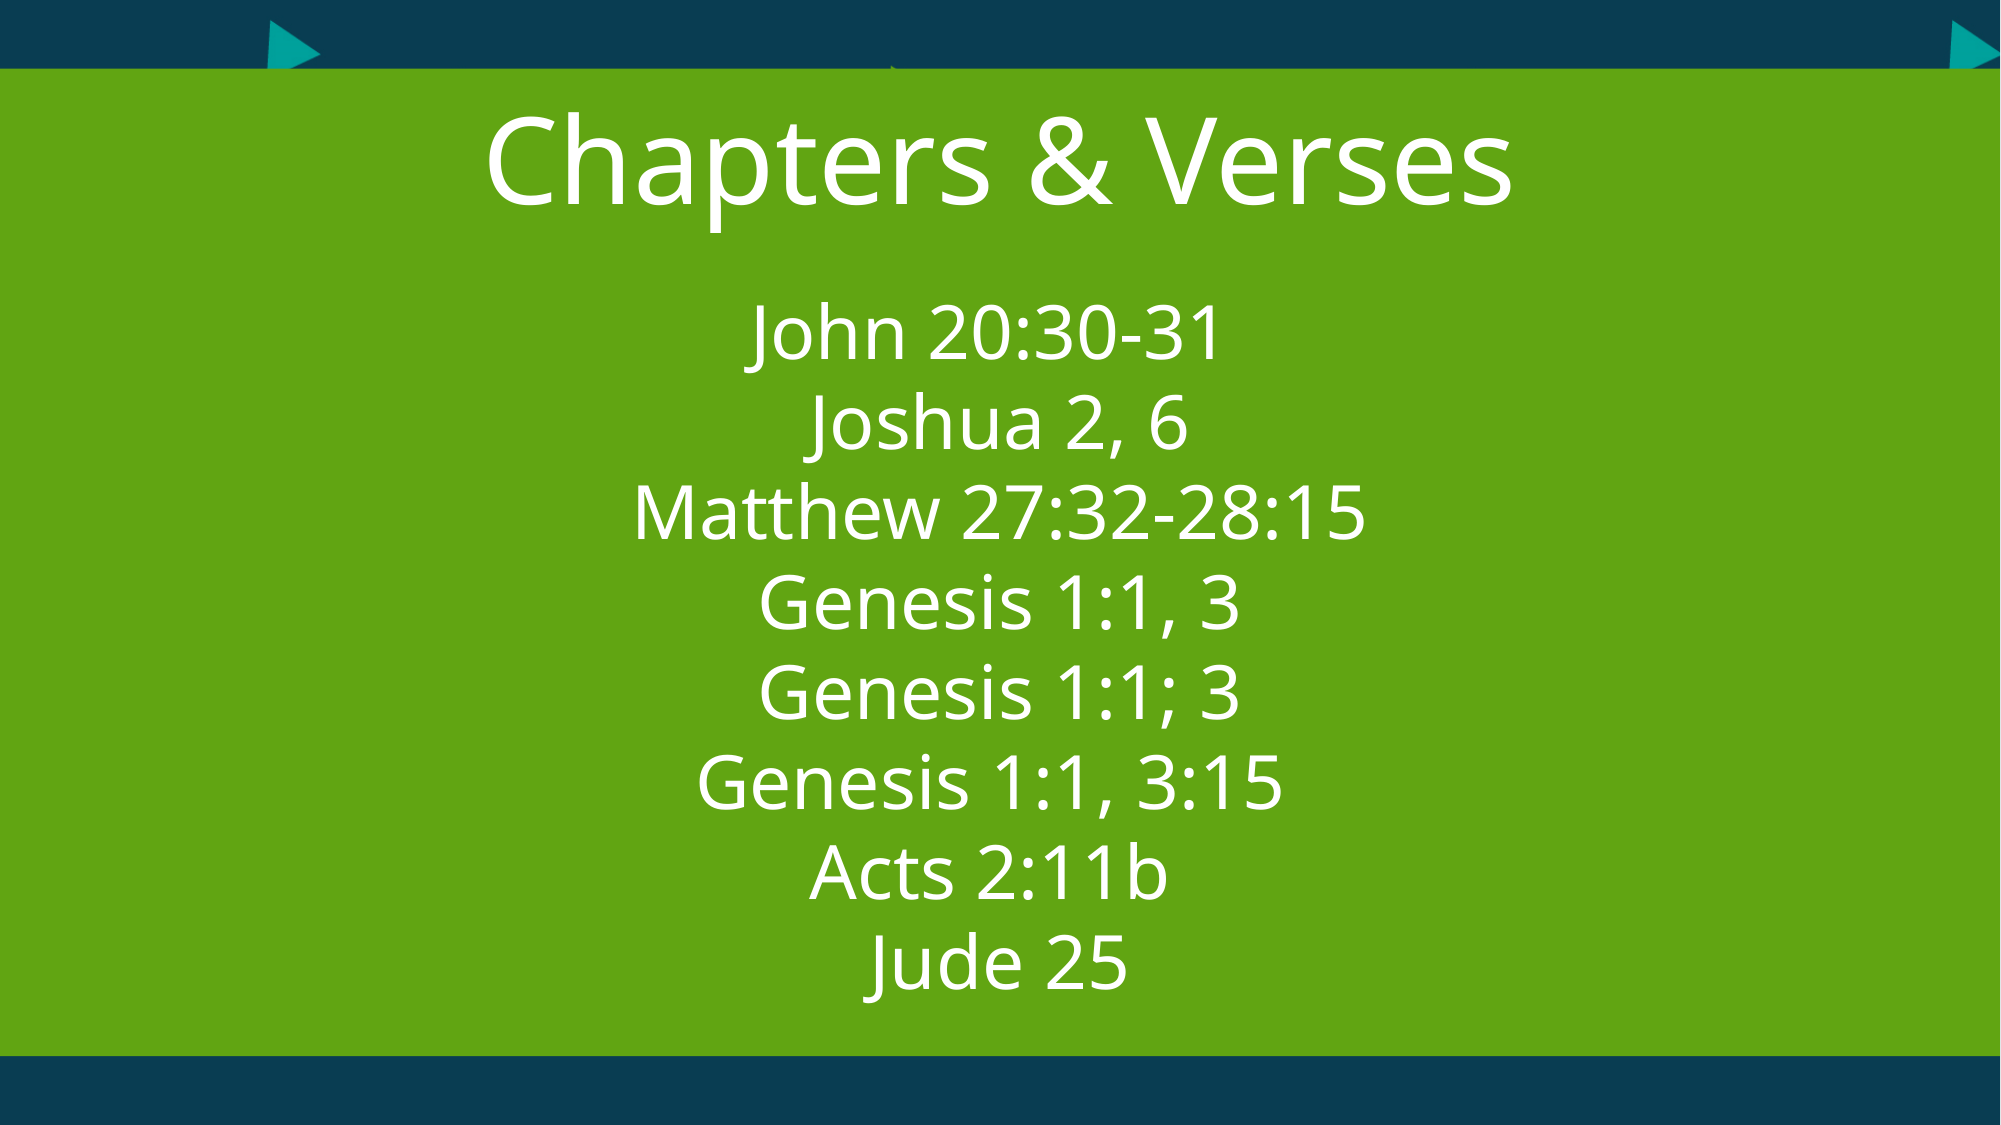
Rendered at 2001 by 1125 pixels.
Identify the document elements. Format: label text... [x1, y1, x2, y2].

picture [0, 0, 2001, 1125]
text_box [0, 68, 2000, 1057]
text_box Chapters & Verses John 20:30-31 Joshua 2, 6 Matthew 27:32-28:15 Genesis 1:1, 3 Genesis 1:1; 3 Genesis 1:1, 3:15 Acts 2:11b Jude 25 [467, 76, 1532, 1012]
